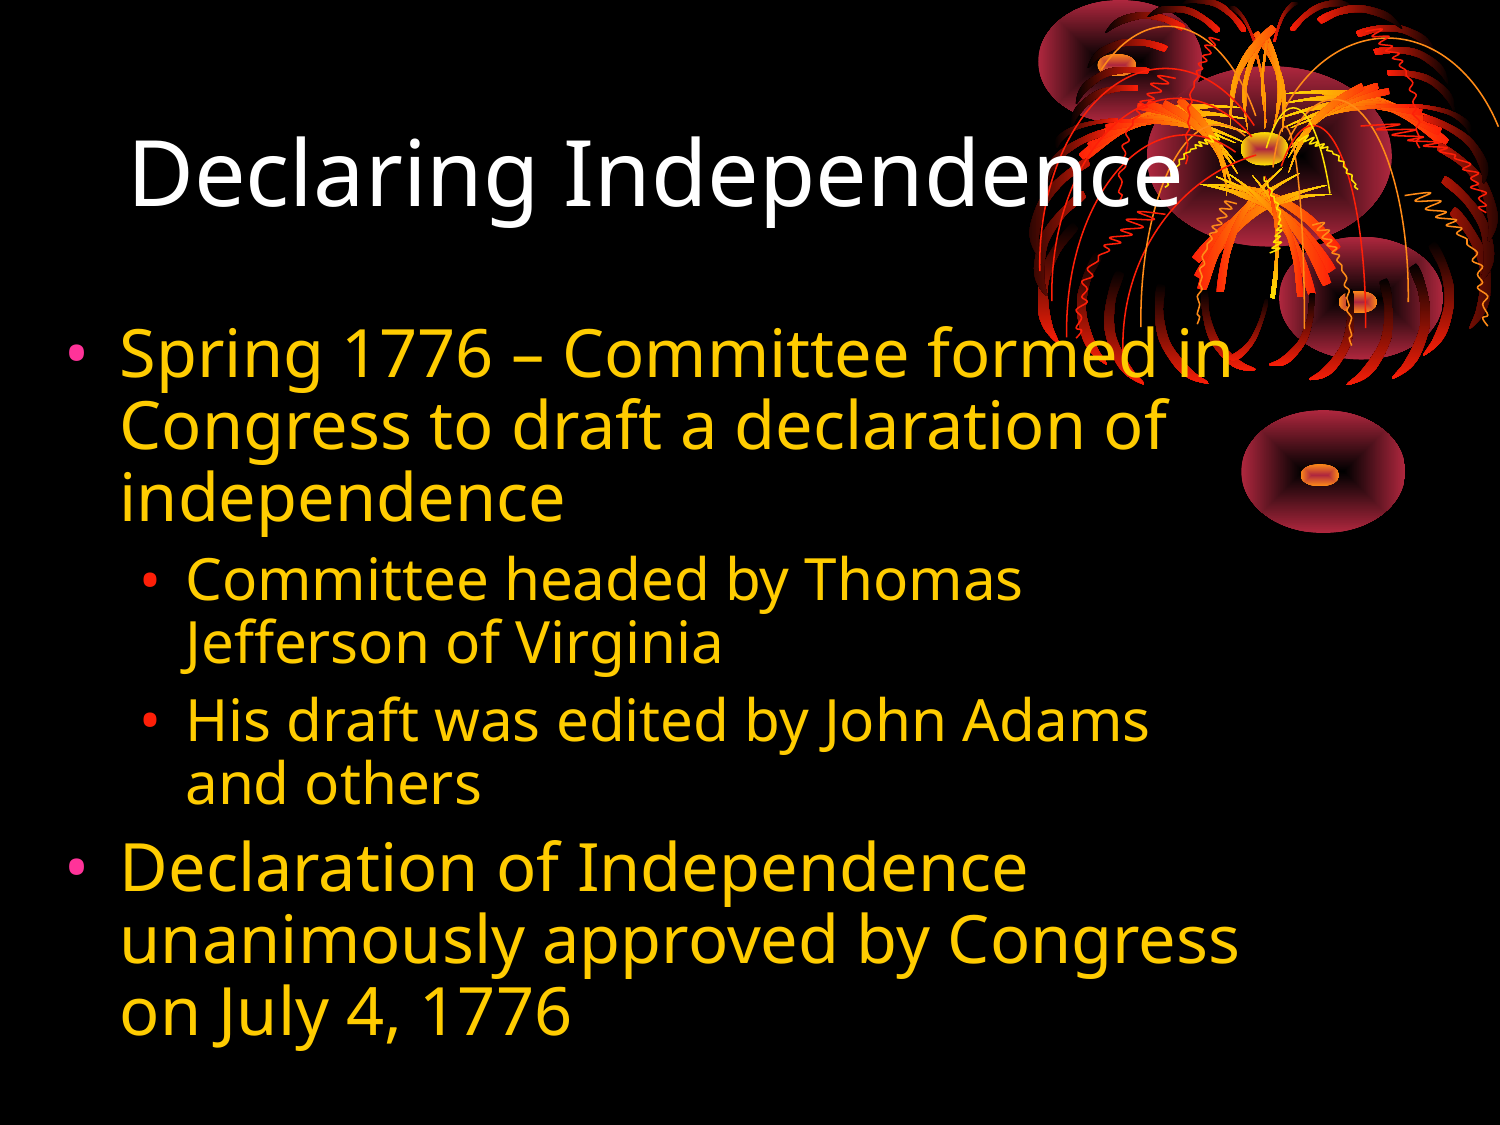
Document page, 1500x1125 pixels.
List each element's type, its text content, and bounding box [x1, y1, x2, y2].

list Spring 1776 – Committee formed in Congress to draft a declaration of independence Committee headed by Thomas Jefferson of Virginia His draft was edited by John Adams and others Declaration of Independence unanimously approved by Congress on July 4, 1776 [50, 312, 1275, 1125]
title Declaring Independence [112, 49, 1388, 290]
